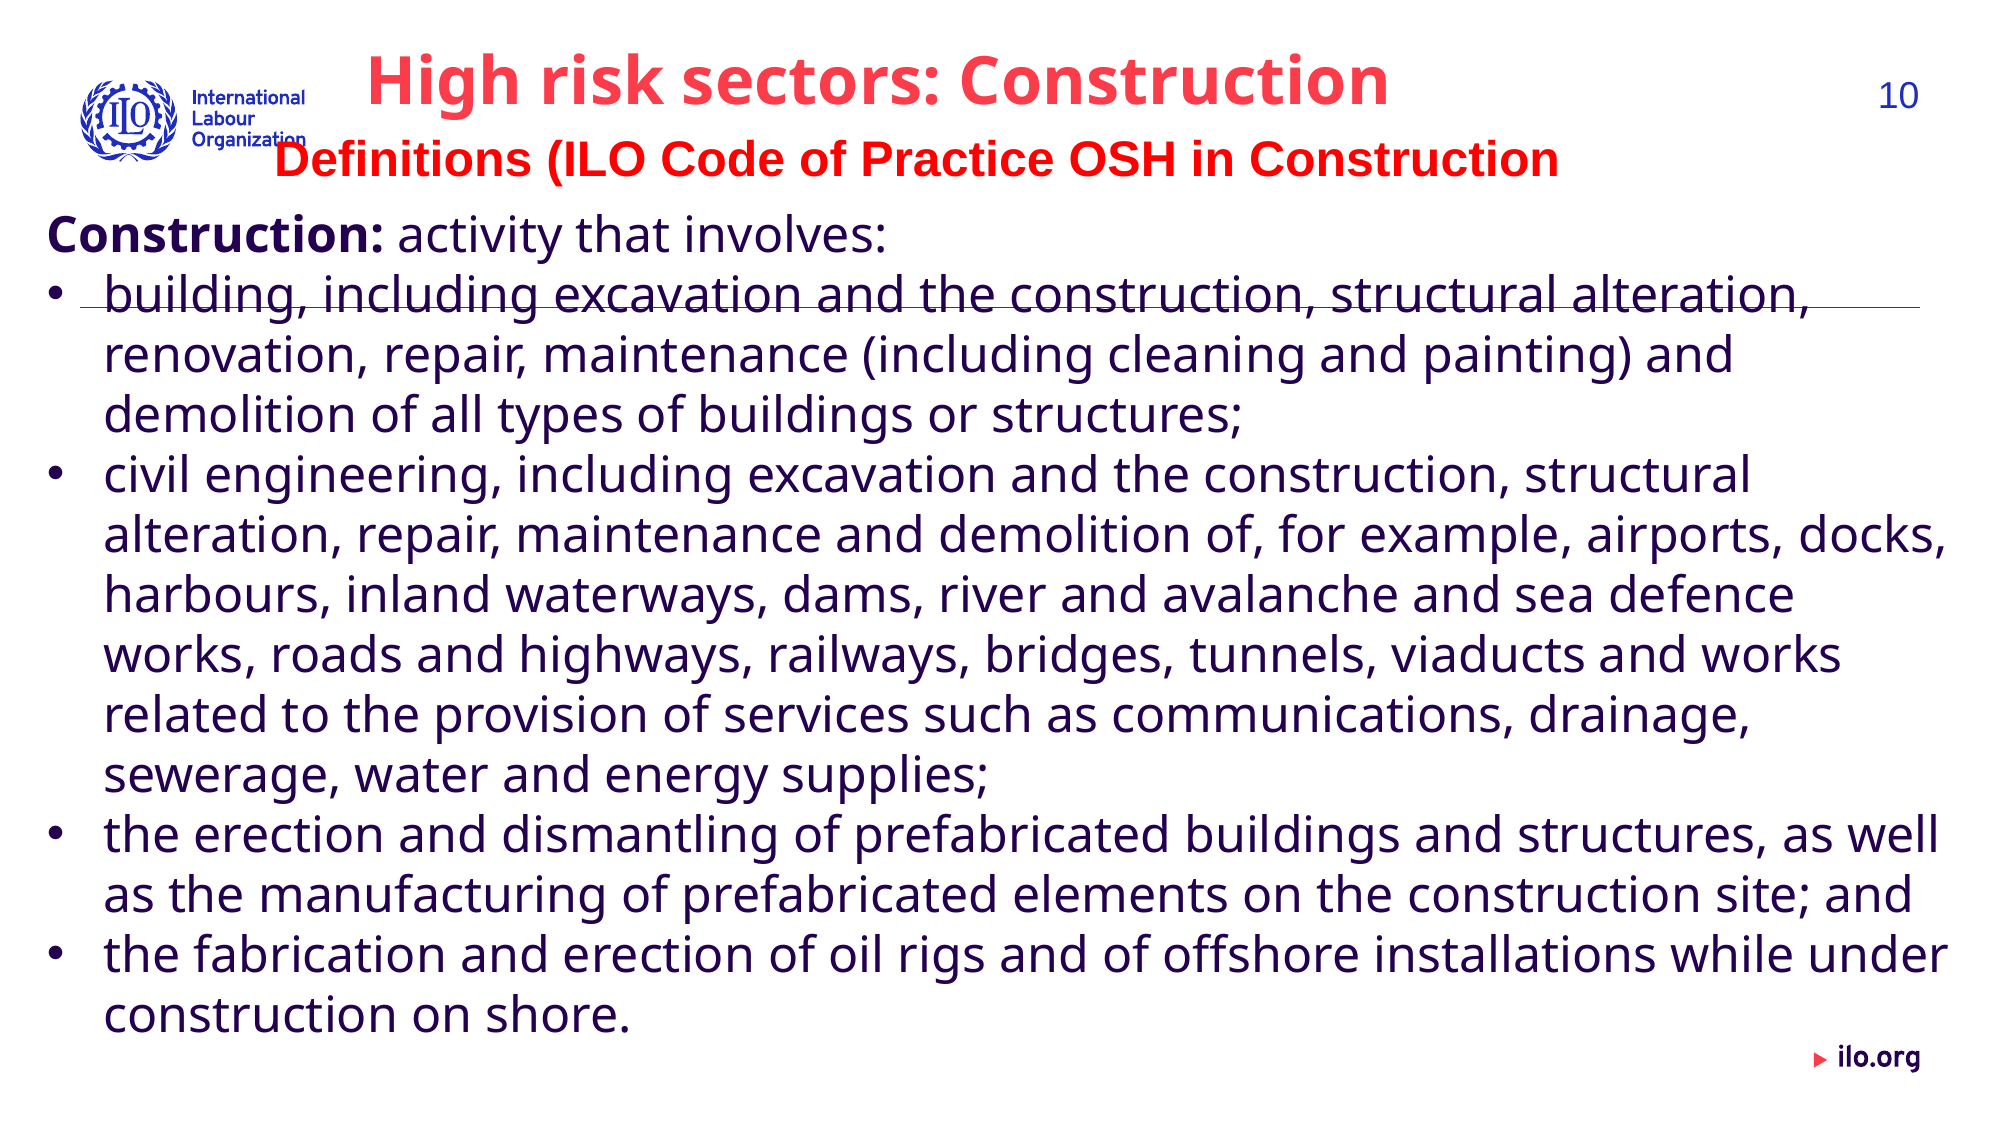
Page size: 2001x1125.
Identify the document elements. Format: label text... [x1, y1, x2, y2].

text_box High risk sectors: Construction [350, 30, 1698, 125]
slide_number 10 [1830, 70, 1920, 119]
text_box Definitions (ILO Code of Practice OSH in Construction [259, 119, 2000, 195]
text_box Construction: activity that involves: building, including excavation and the construction, structural alteration, renovation, repair, maintenance (including cleaning and painting) and demolition of all types of buildings or structures; civil engineering, including excavation and the construction, structural alteration, repair, maintenance and demolition of, for example, airports, docks, harbours, inland waterways, dams, river and avalanche and sea defence works, roads and highways, railways, bridges, tunnels, viaducts and works related to the provision of services such as communications, drainage, sewerage, water and energy supplies; the erection and dismantling of prefabricated buildings and structures, as well as the manufacturing of prefabricated elements on the construction site; and the fabrication and erection of oil rigs and of offshore installations while under construction on shore. [32, 195, 1968, 1051]
